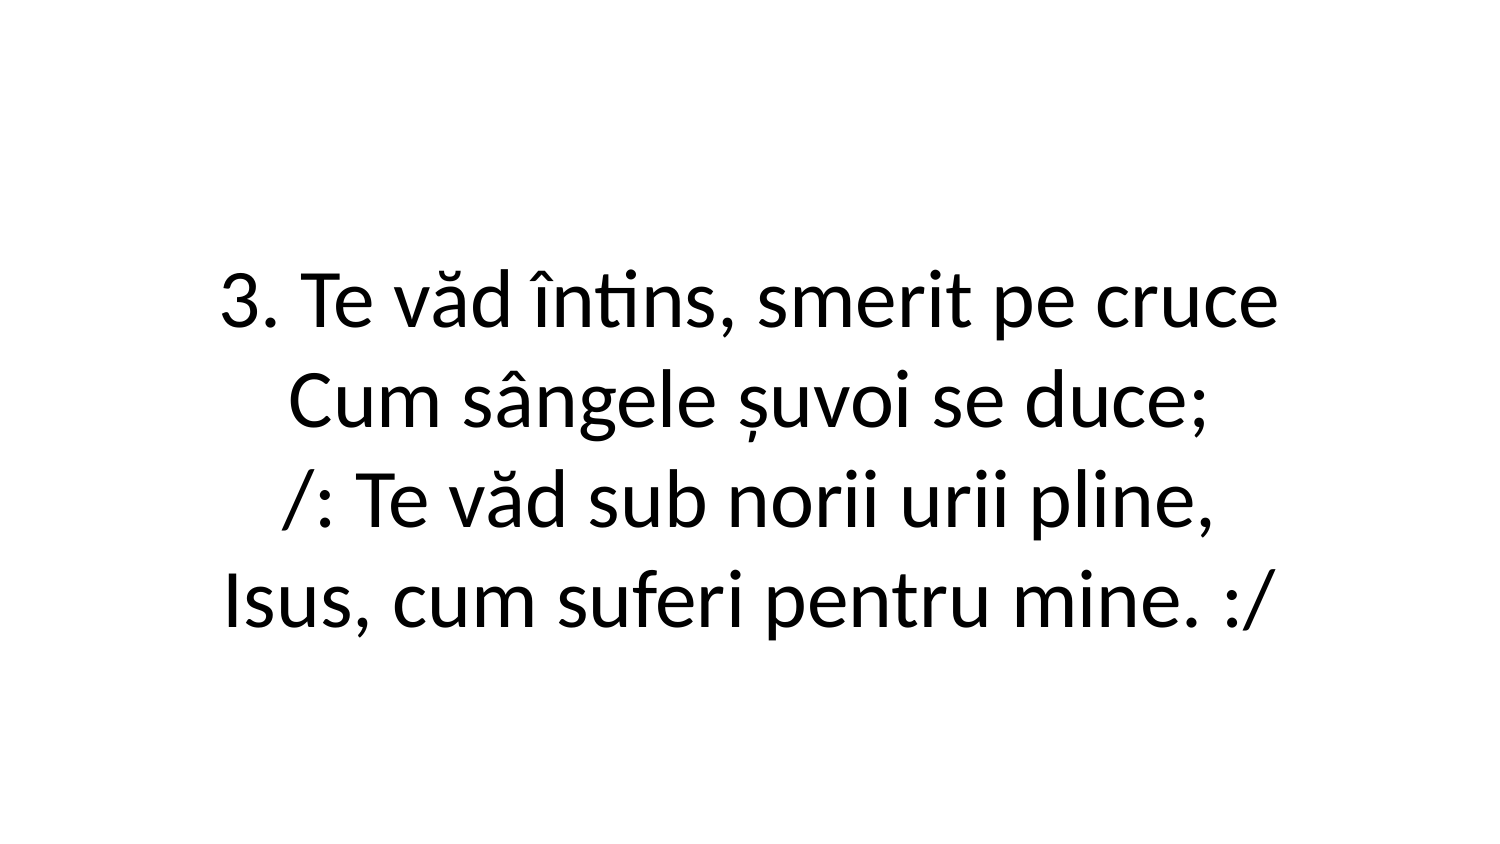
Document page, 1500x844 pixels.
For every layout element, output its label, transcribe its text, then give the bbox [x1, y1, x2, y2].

text_box 3. Te văd întins, smerit pe cruce Cum sângele șuvoi se duce; /: Te văd sub norii urii pline, Isus, cum suferi pentru mine. :/ [203, 192, 1297, 652]
